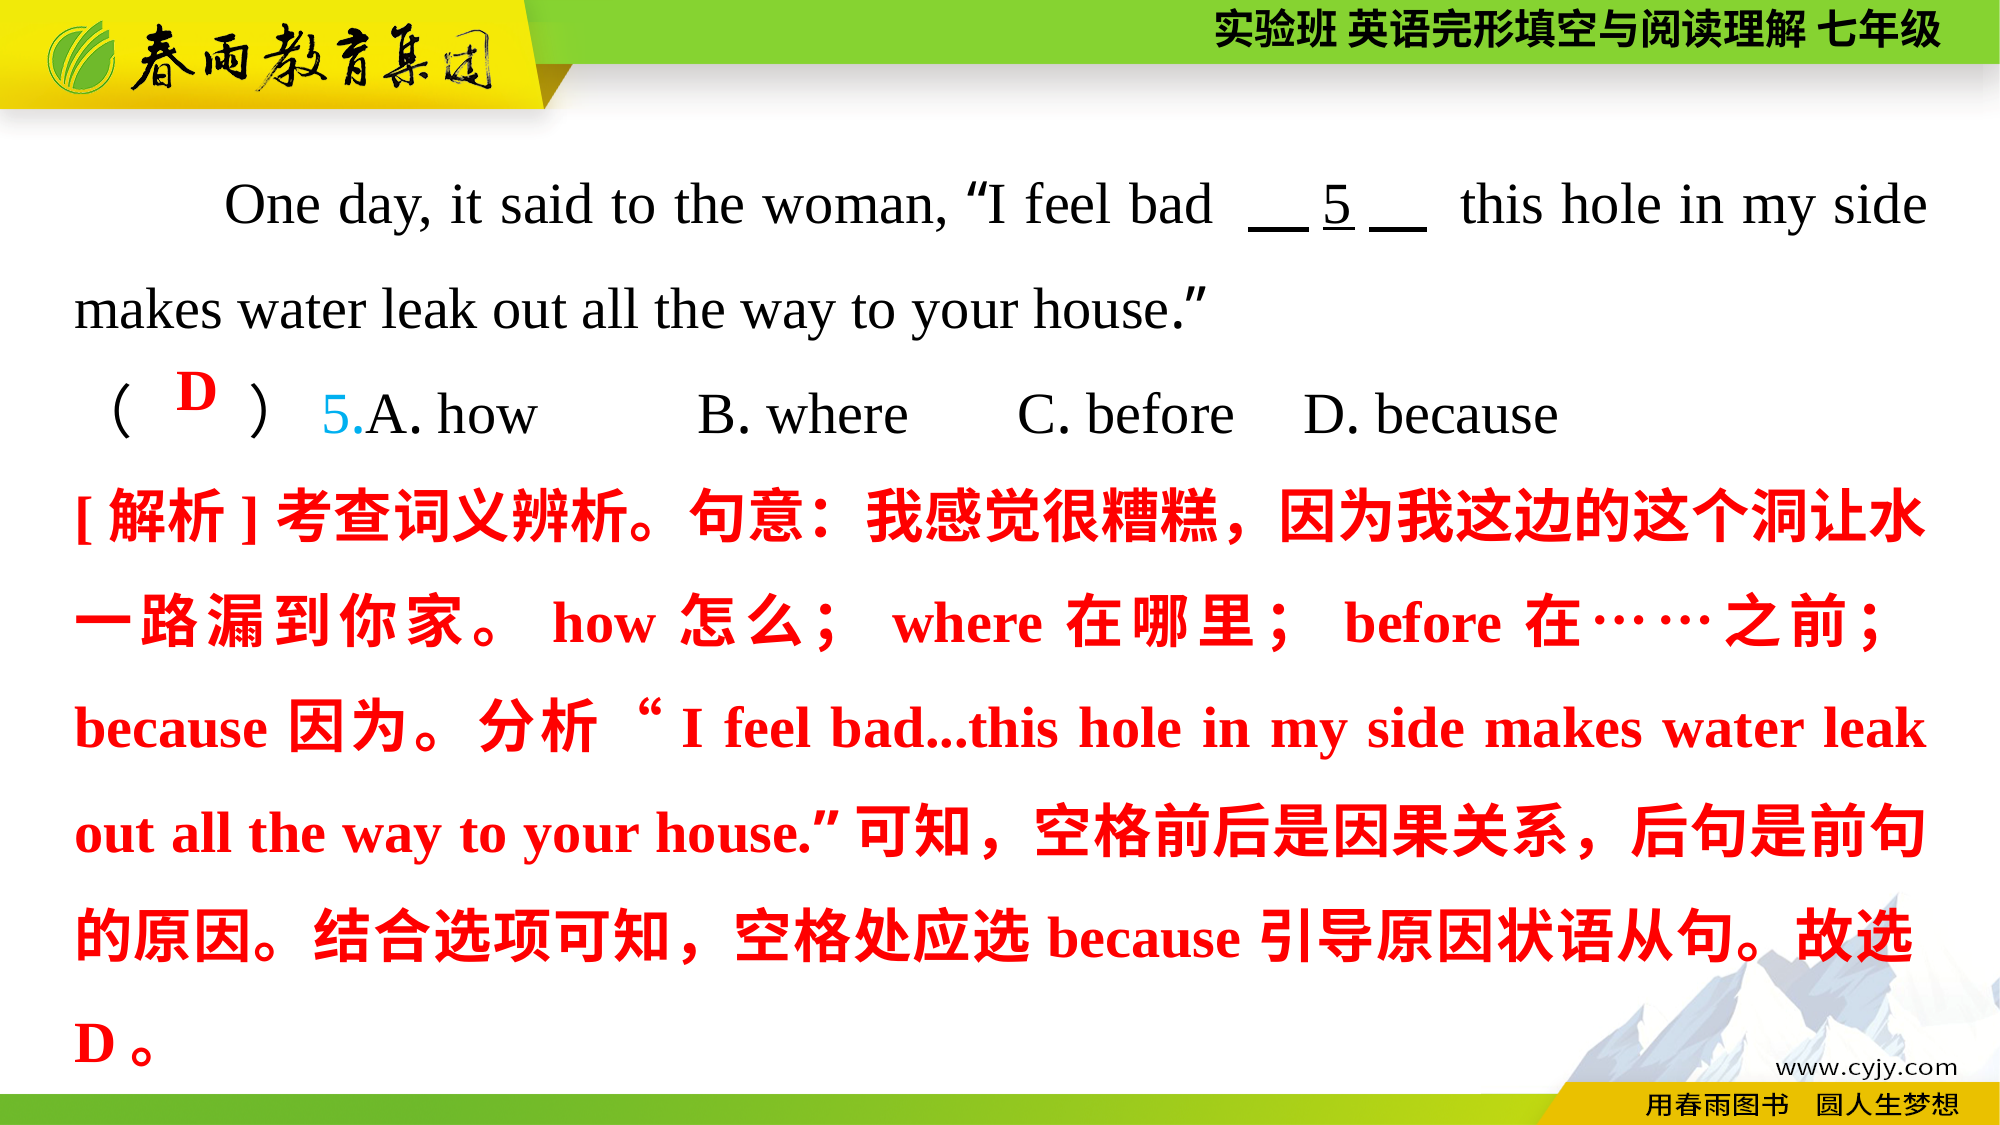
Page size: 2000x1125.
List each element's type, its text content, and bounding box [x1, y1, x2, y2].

text_box （ ）5.A. how B. where C. before D. because [59, 333, 1944, 437]
list One day, it said to the woman, “I feel bad 5 this hole in my side makes water leak out all the way to your house.” [59, 122, 1944, 333]
text_box [解析]考查词义辨析。句意：我感觉很糟糕，因为我这边的这个洞让水一路漏到你家。how怎么；where在哪里；before在……之前；because因为。分析“I feel bad...this hole in my side makes water leak out all the way to your house.”可知，空格前后是因果关系，后句是前句的原因。结合选项可知，空格处应选because引导原因状语从句。故选D。 [59, 437, 1944, 1082]
text_box D [162, 344, 234, 430]
picture [0, 0, 2000, 1125]
